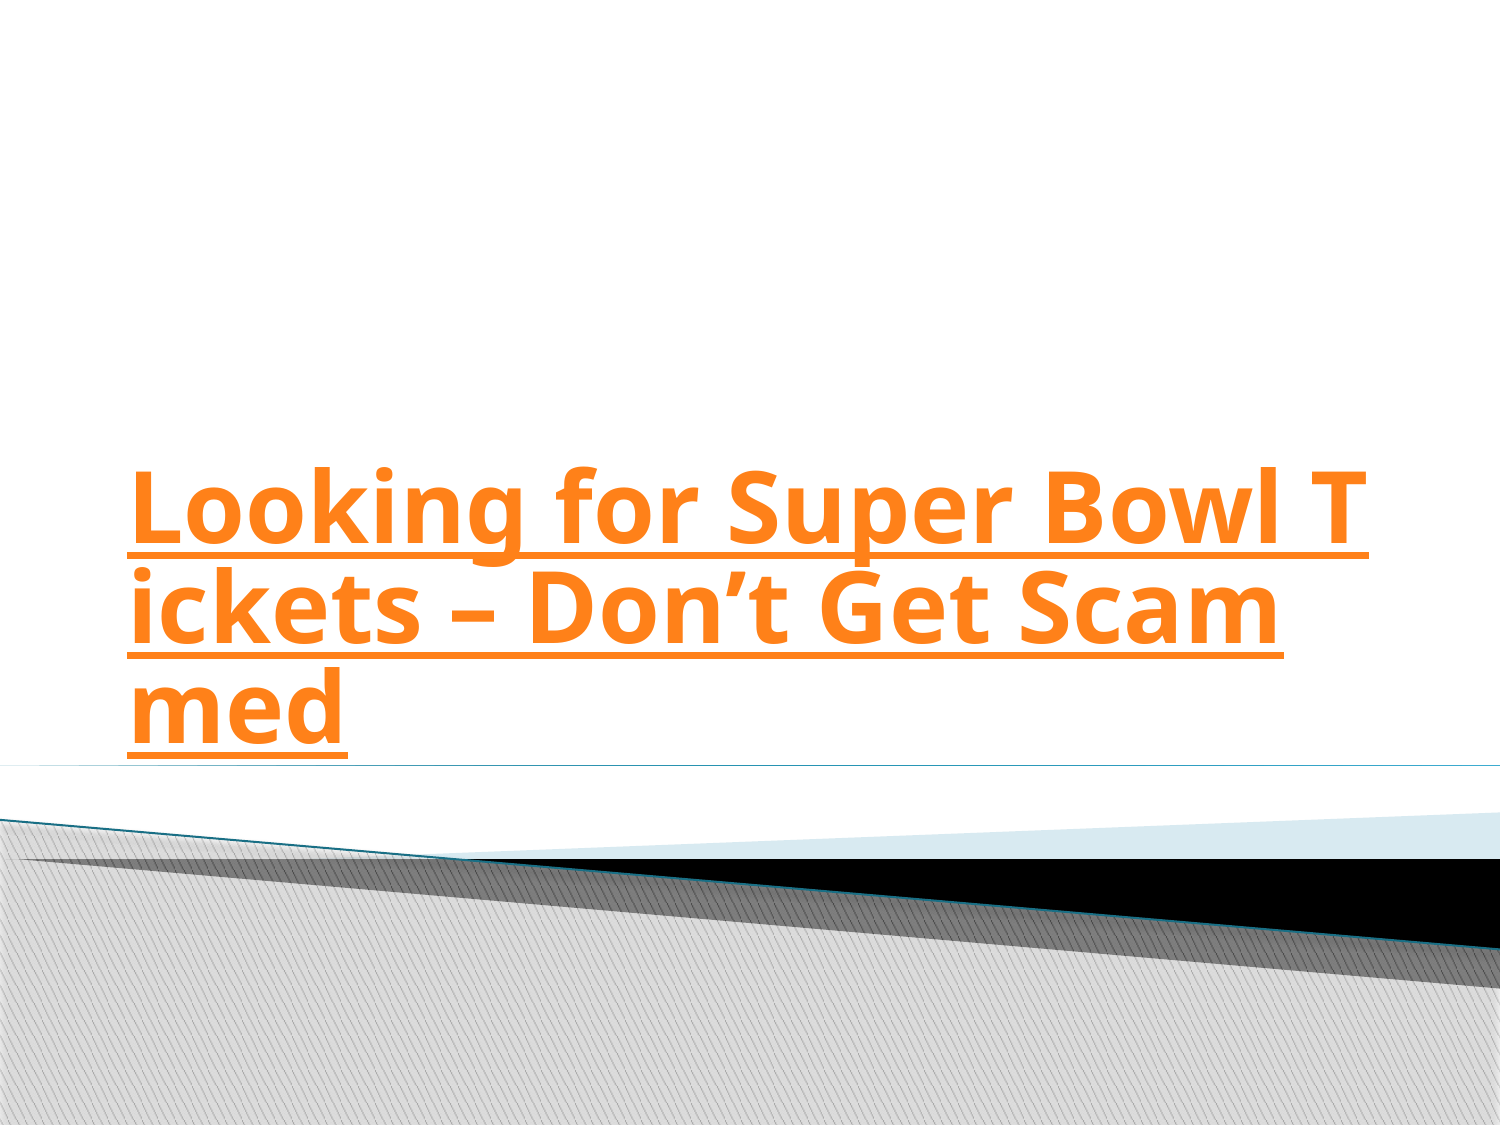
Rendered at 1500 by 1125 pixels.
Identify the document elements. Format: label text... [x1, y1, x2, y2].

title Looking for Super Bowl Tickets – Don’t Get Scammed [112, 287, 1388, 588]
picture [5, 859, 1500, 989]
